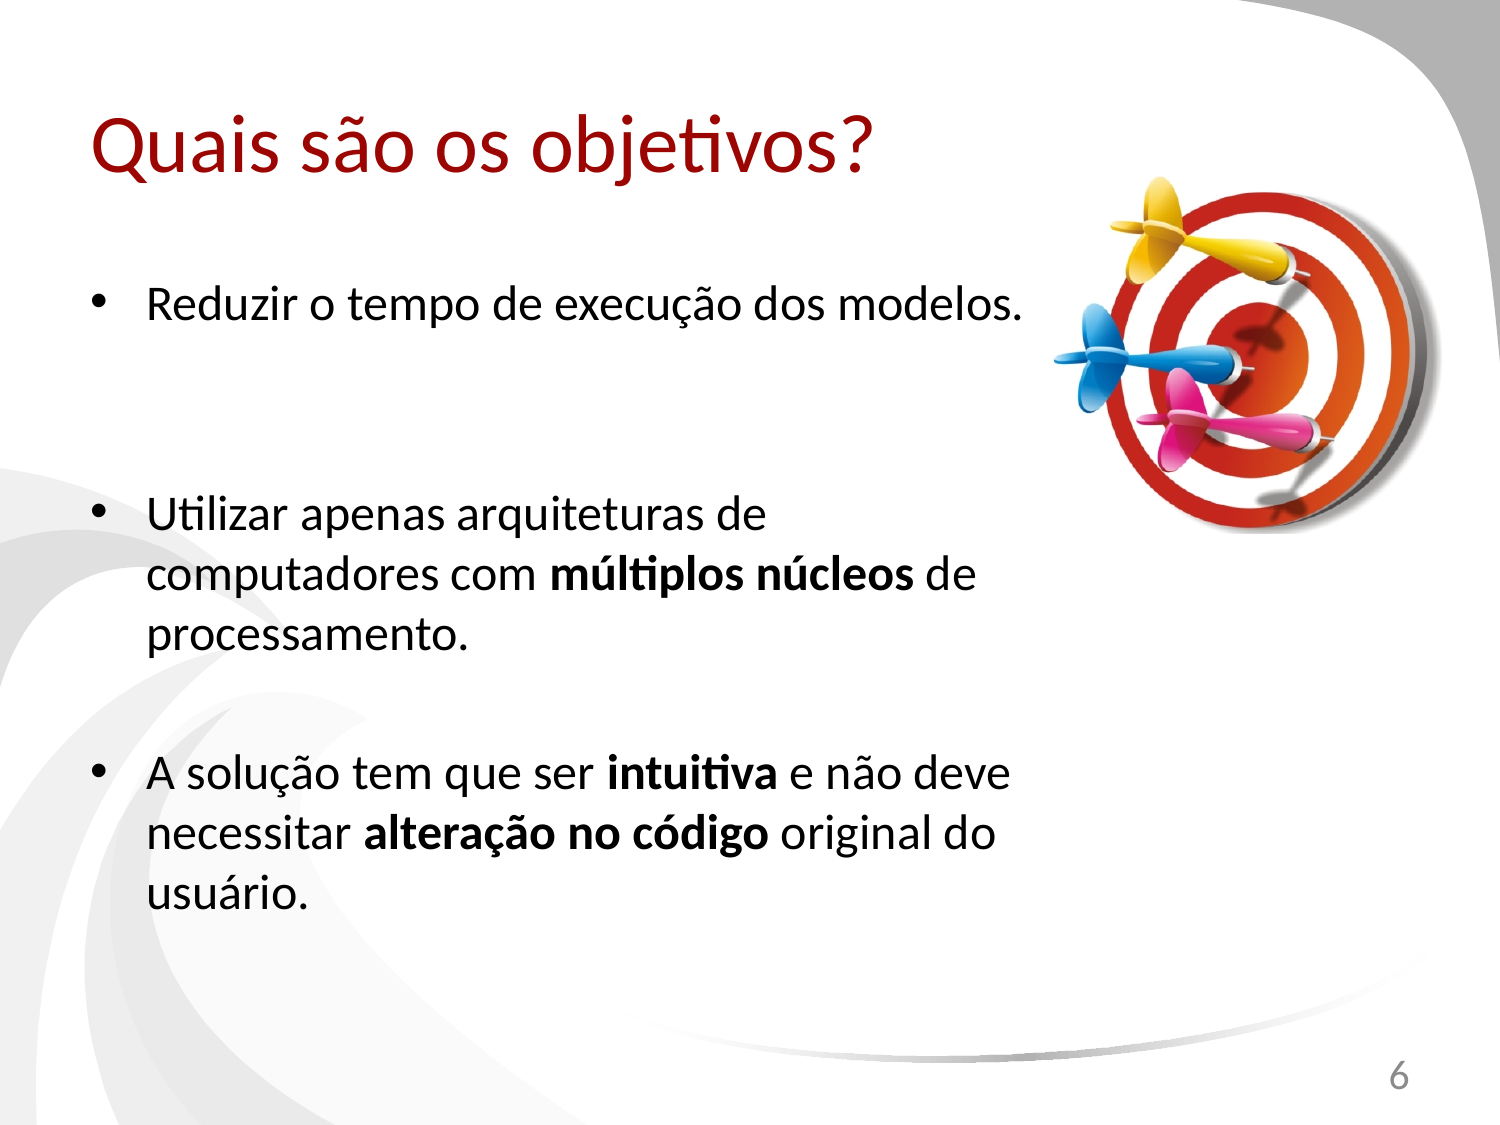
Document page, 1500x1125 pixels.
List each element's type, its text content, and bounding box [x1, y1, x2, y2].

title Quais são os objetivos? [75, 45, 1425, 233]
picture [1045, 172, 1453, 535]
list Reduzir o tempo de execução dos modelos. Utilizar apenas arquiteturas de computadores com múltiplos núcleos de processamento. A solução tem que ser intuitiva e não deve necessitar alteração no código original do usuário. [75, 262, 1046, 1005]
slide_number 6 [1074, 1042, 1425, 1103]
